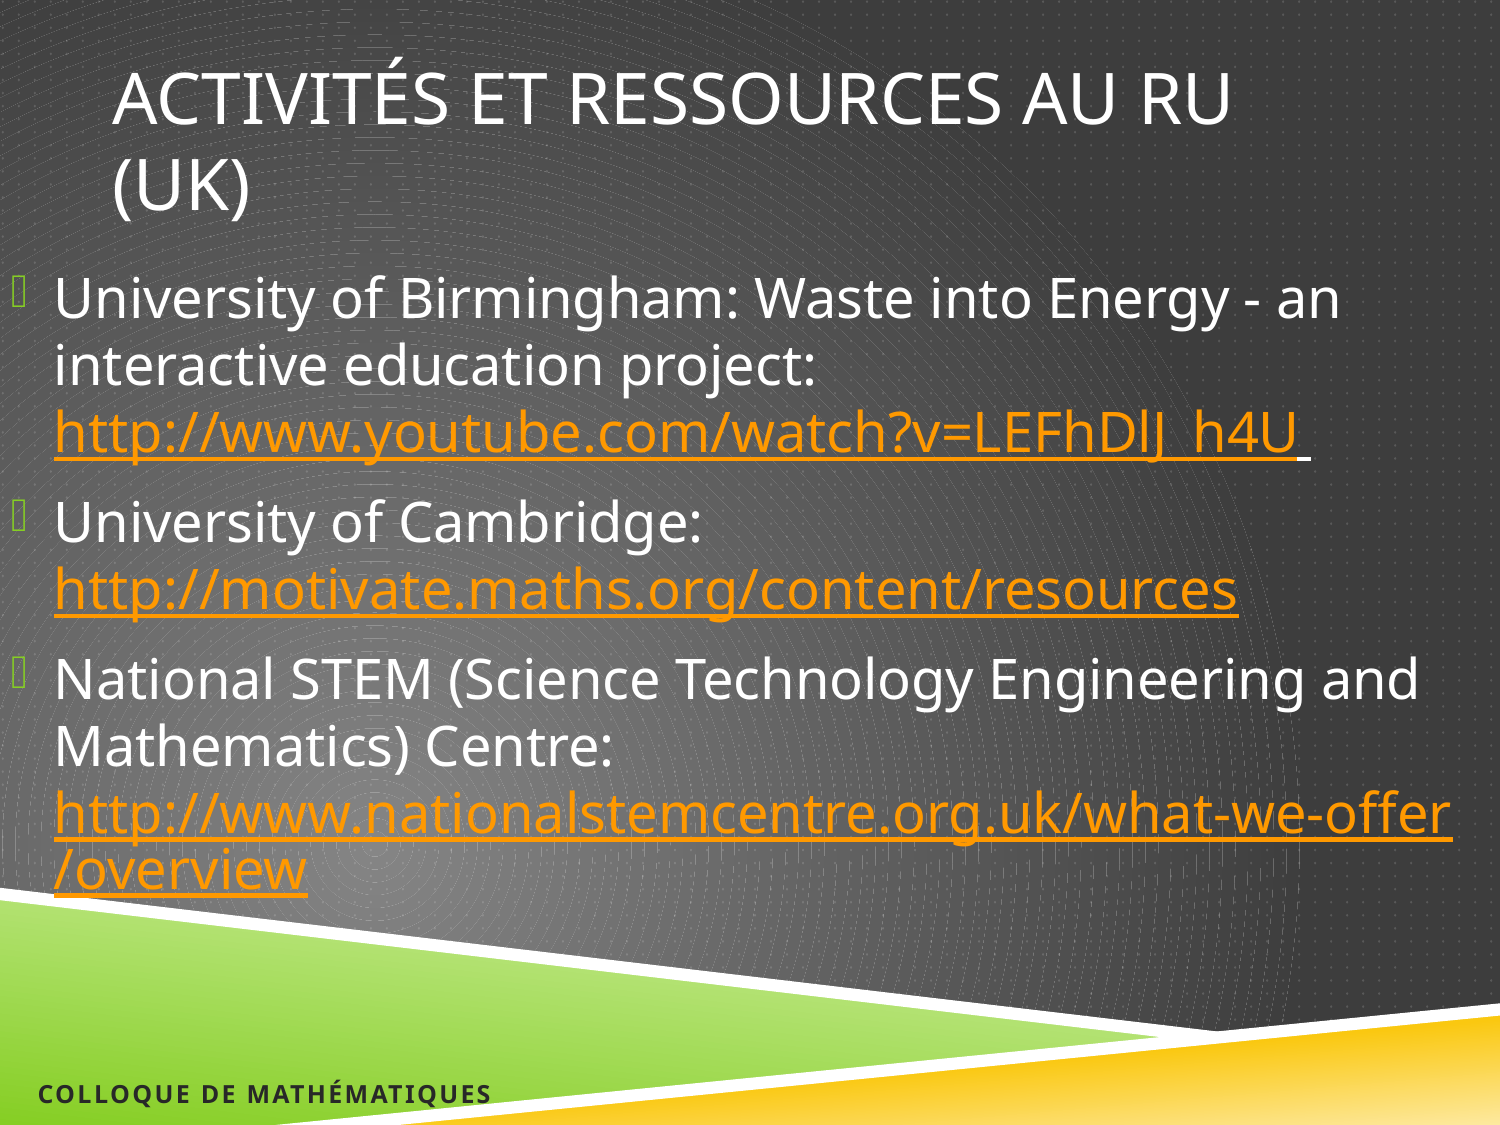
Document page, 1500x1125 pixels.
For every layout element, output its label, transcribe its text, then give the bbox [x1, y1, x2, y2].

list University of Birmingham: Waste into Energy - an interactive education project: http://www.youtube.com/watch?v=LEFhDlJ_h4U University of Cambridge: http://motivate.maths.org/content/resources National STEM (Science Technology Engineering and Mathematics) Centre: http://www.nationalstemcentre.org.uk/what-we-offer/overview [0, 255, 1465, 868]
footer Colloque de Mathématiques [37, 1052, 513, 1113]
title Activités et Ressources au RU (UK) [112, 45, 1388, 233]
